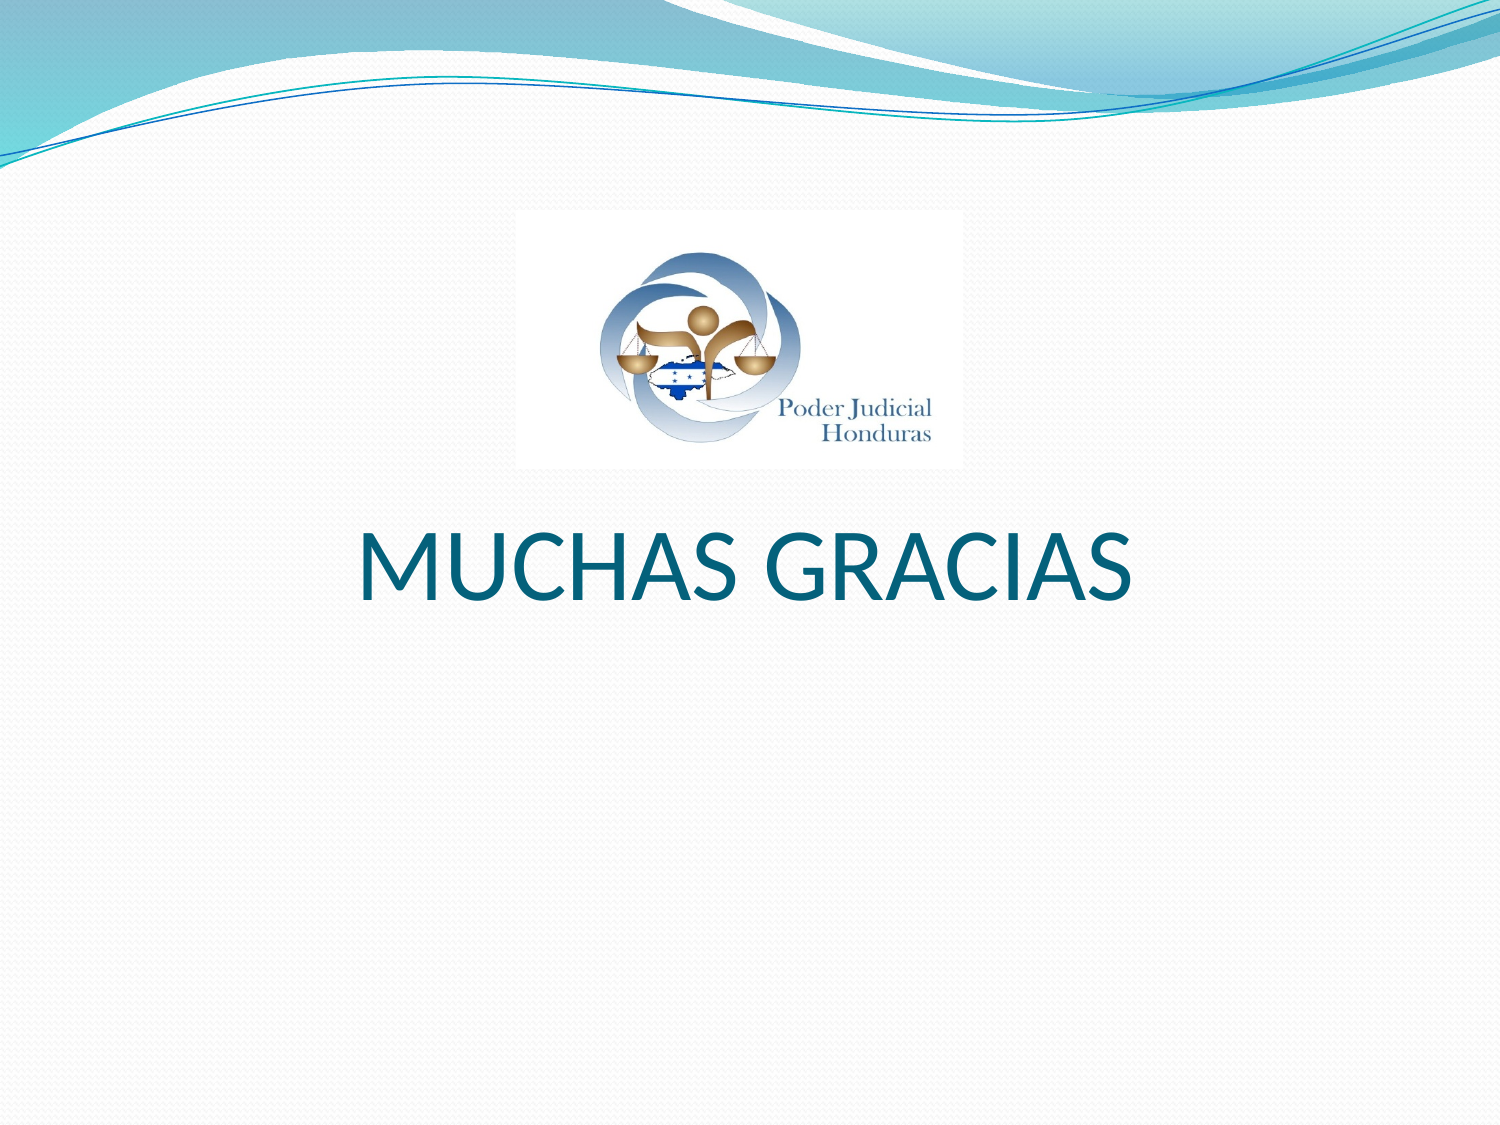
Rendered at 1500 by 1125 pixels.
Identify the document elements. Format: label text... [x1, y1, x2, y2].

title MUCHAS GRACIAS [70, 433, 1421, 622]
picture [515, 210, 964, 469]
